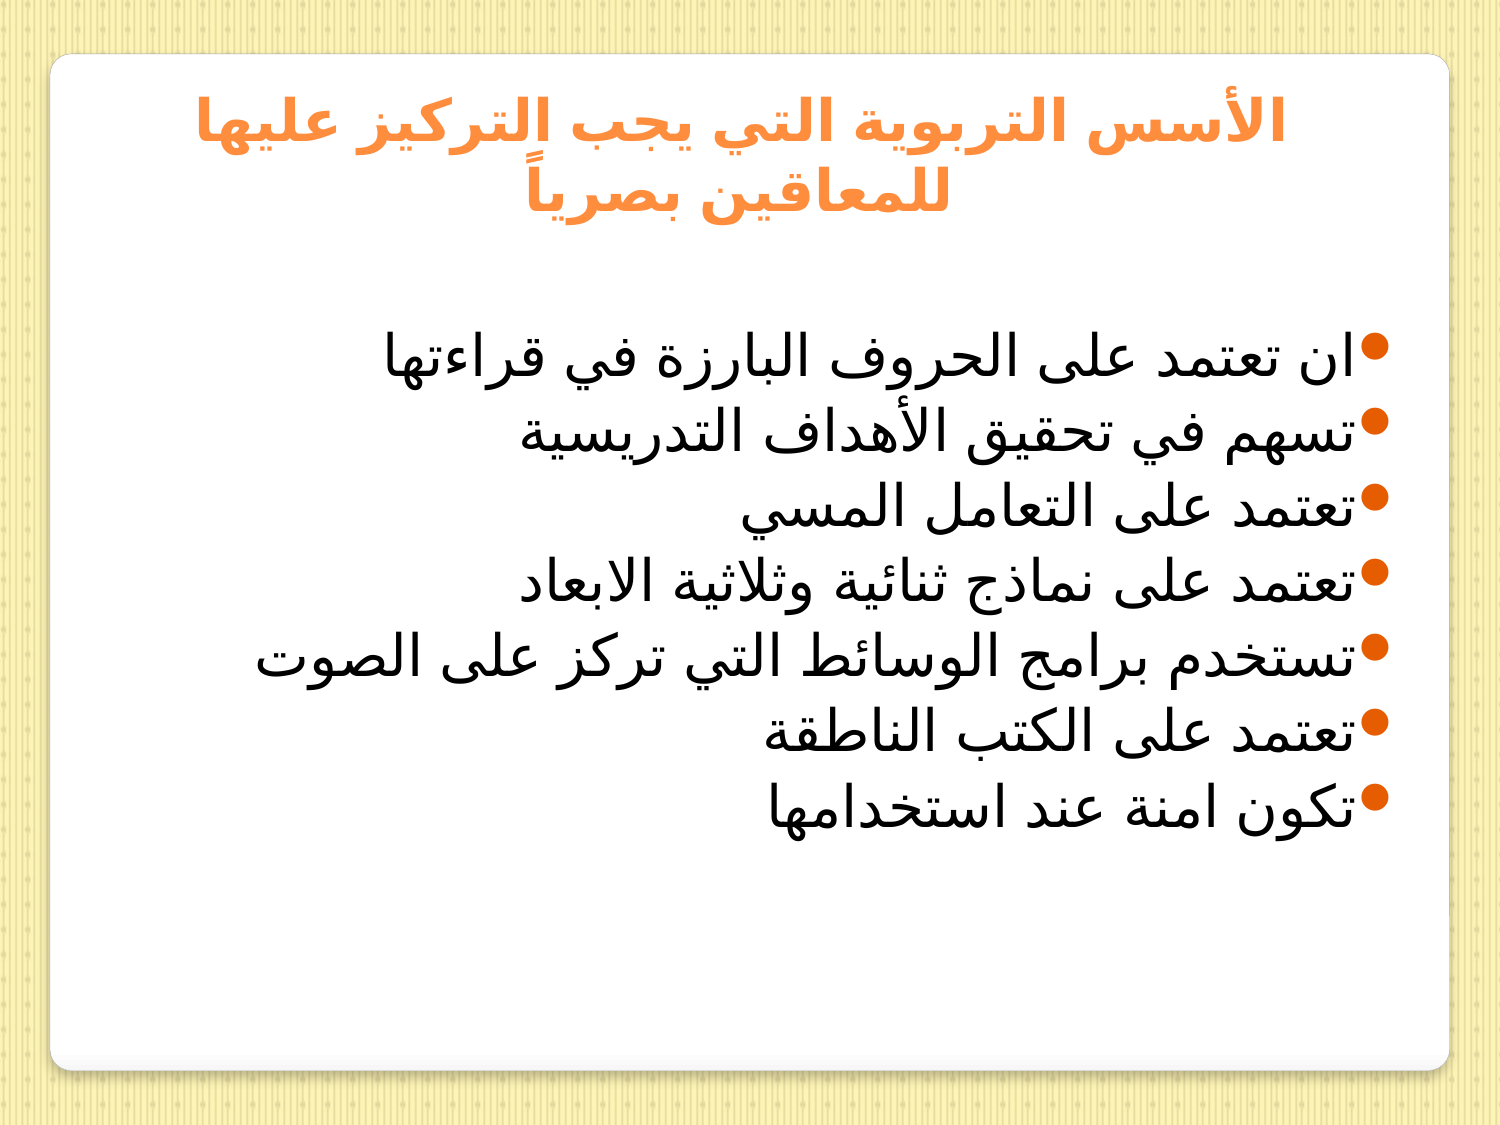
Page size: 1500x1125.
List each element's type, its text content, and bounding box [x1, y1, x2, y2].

title الأسس التربوية التي يجب التركيز عليها للمعاقين بصرياً [70, 58, 1413, 232]
list ان تعتمد على الحروف البارزة في قراءتها تسهم في تحقيق الأهداف التدريسية تعتمد على التعامل المسي تعتمد على نماذج ثنائية وثلاثية الابعاد تستخدم برامج الوسائط التي تركز على الصوت تعتمد على الكتب الناطقة تكون امنة عند استخدامها [76, 302, 1420, 990]
